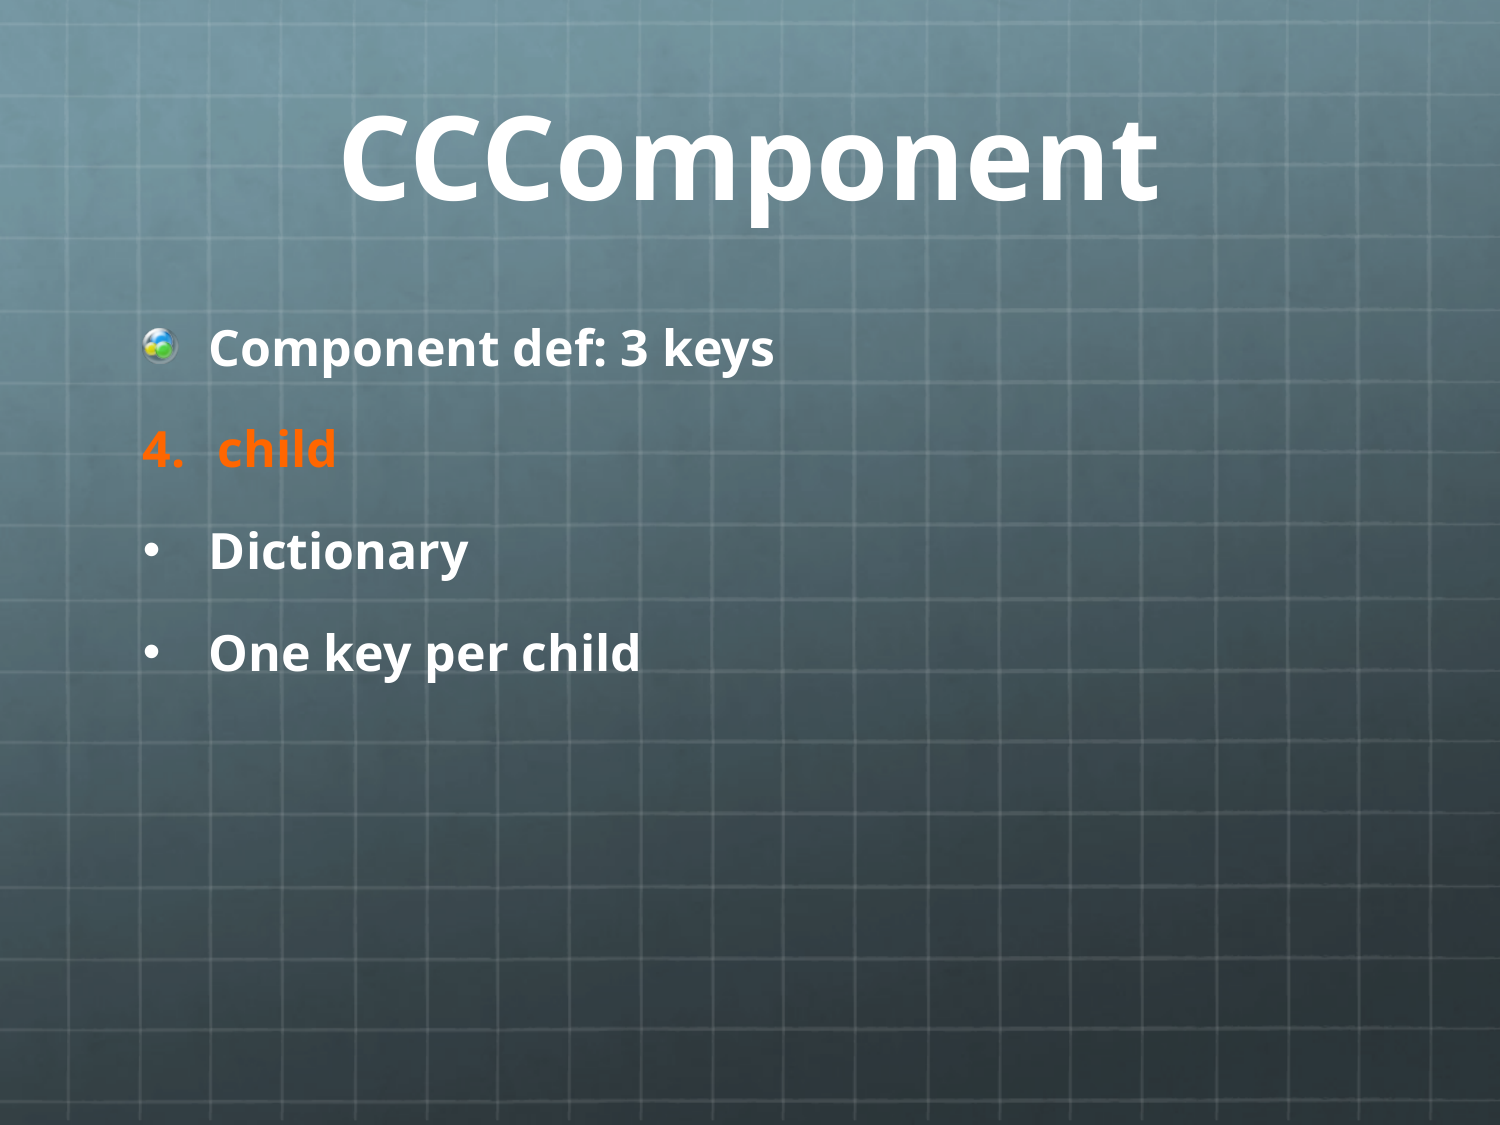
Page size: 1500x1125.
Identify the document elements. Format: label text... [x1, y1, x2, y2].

list Component def: 3 keys child Dictionary One key per child [127, 308, 1372, 1066]
title CCComponent [127, 17, 1372, 289]
picture [0, 0, 1500, 1125]
